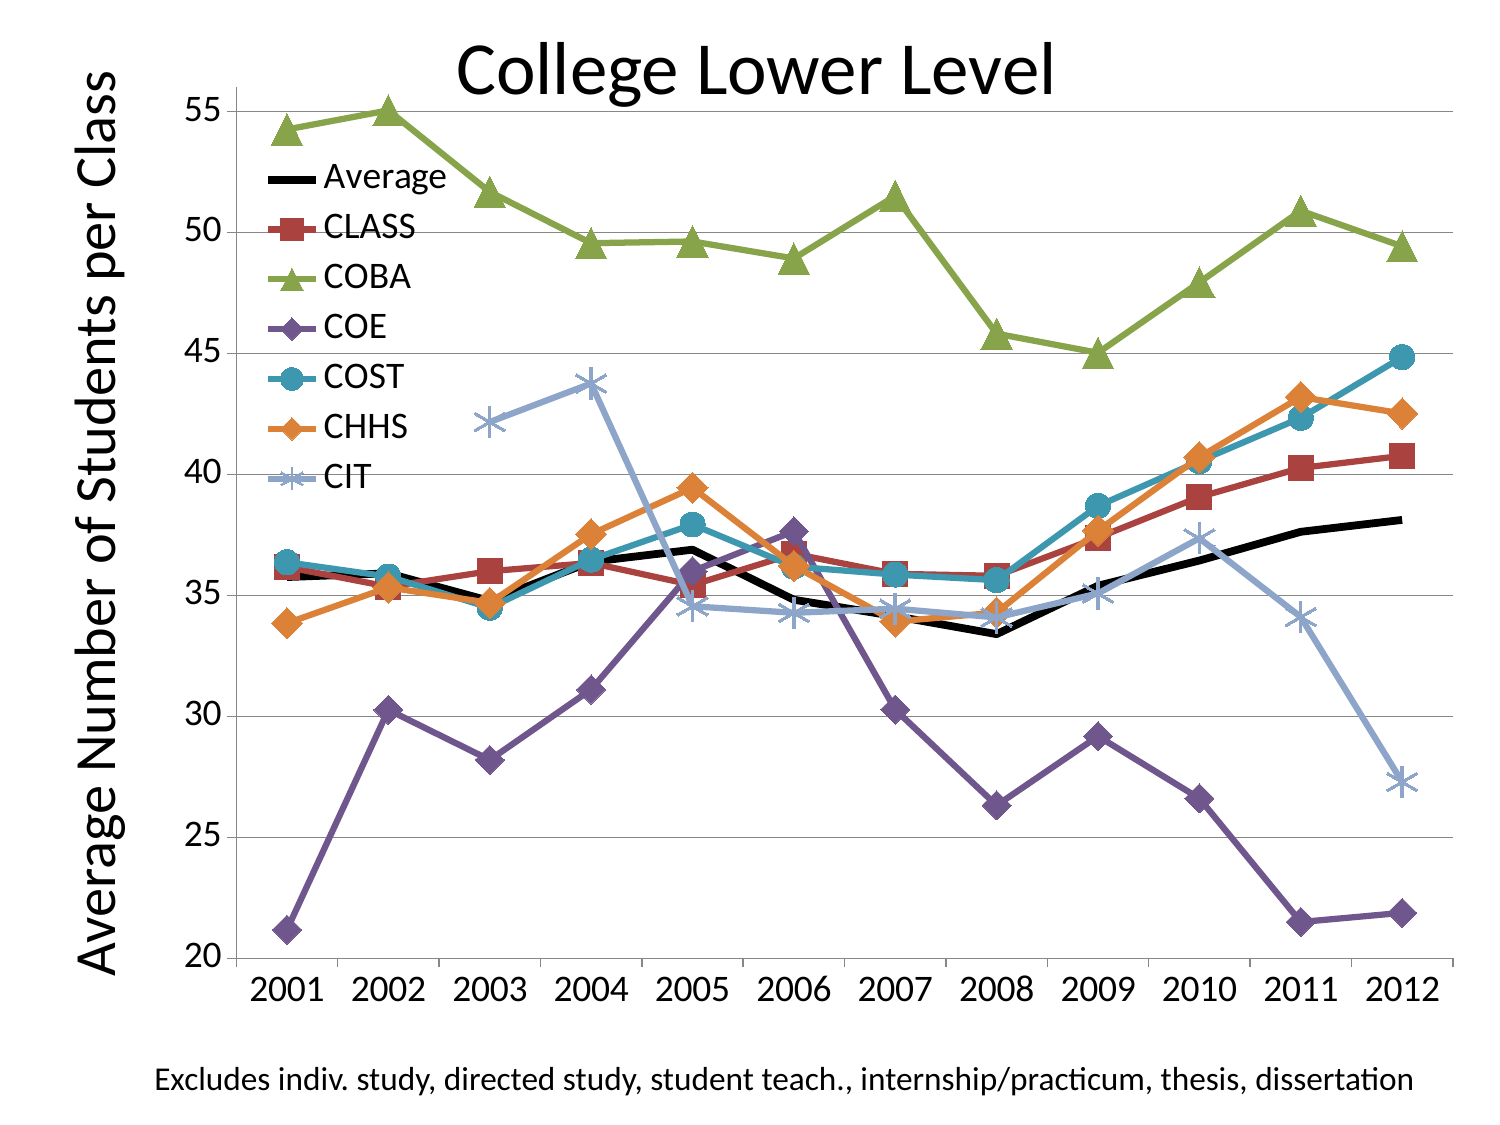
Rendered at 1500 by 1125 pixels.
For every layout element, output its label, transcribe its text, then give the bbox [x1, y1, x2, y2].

chart [149, 0, 1463, 1038]
text_box Average Number of Students per Class [50, 55, 135, 991]
text_box Excludes indiv. study, directed study, student teach., internship/practicum, thesis, dissertation [139, 1049, 1431, 1105]
